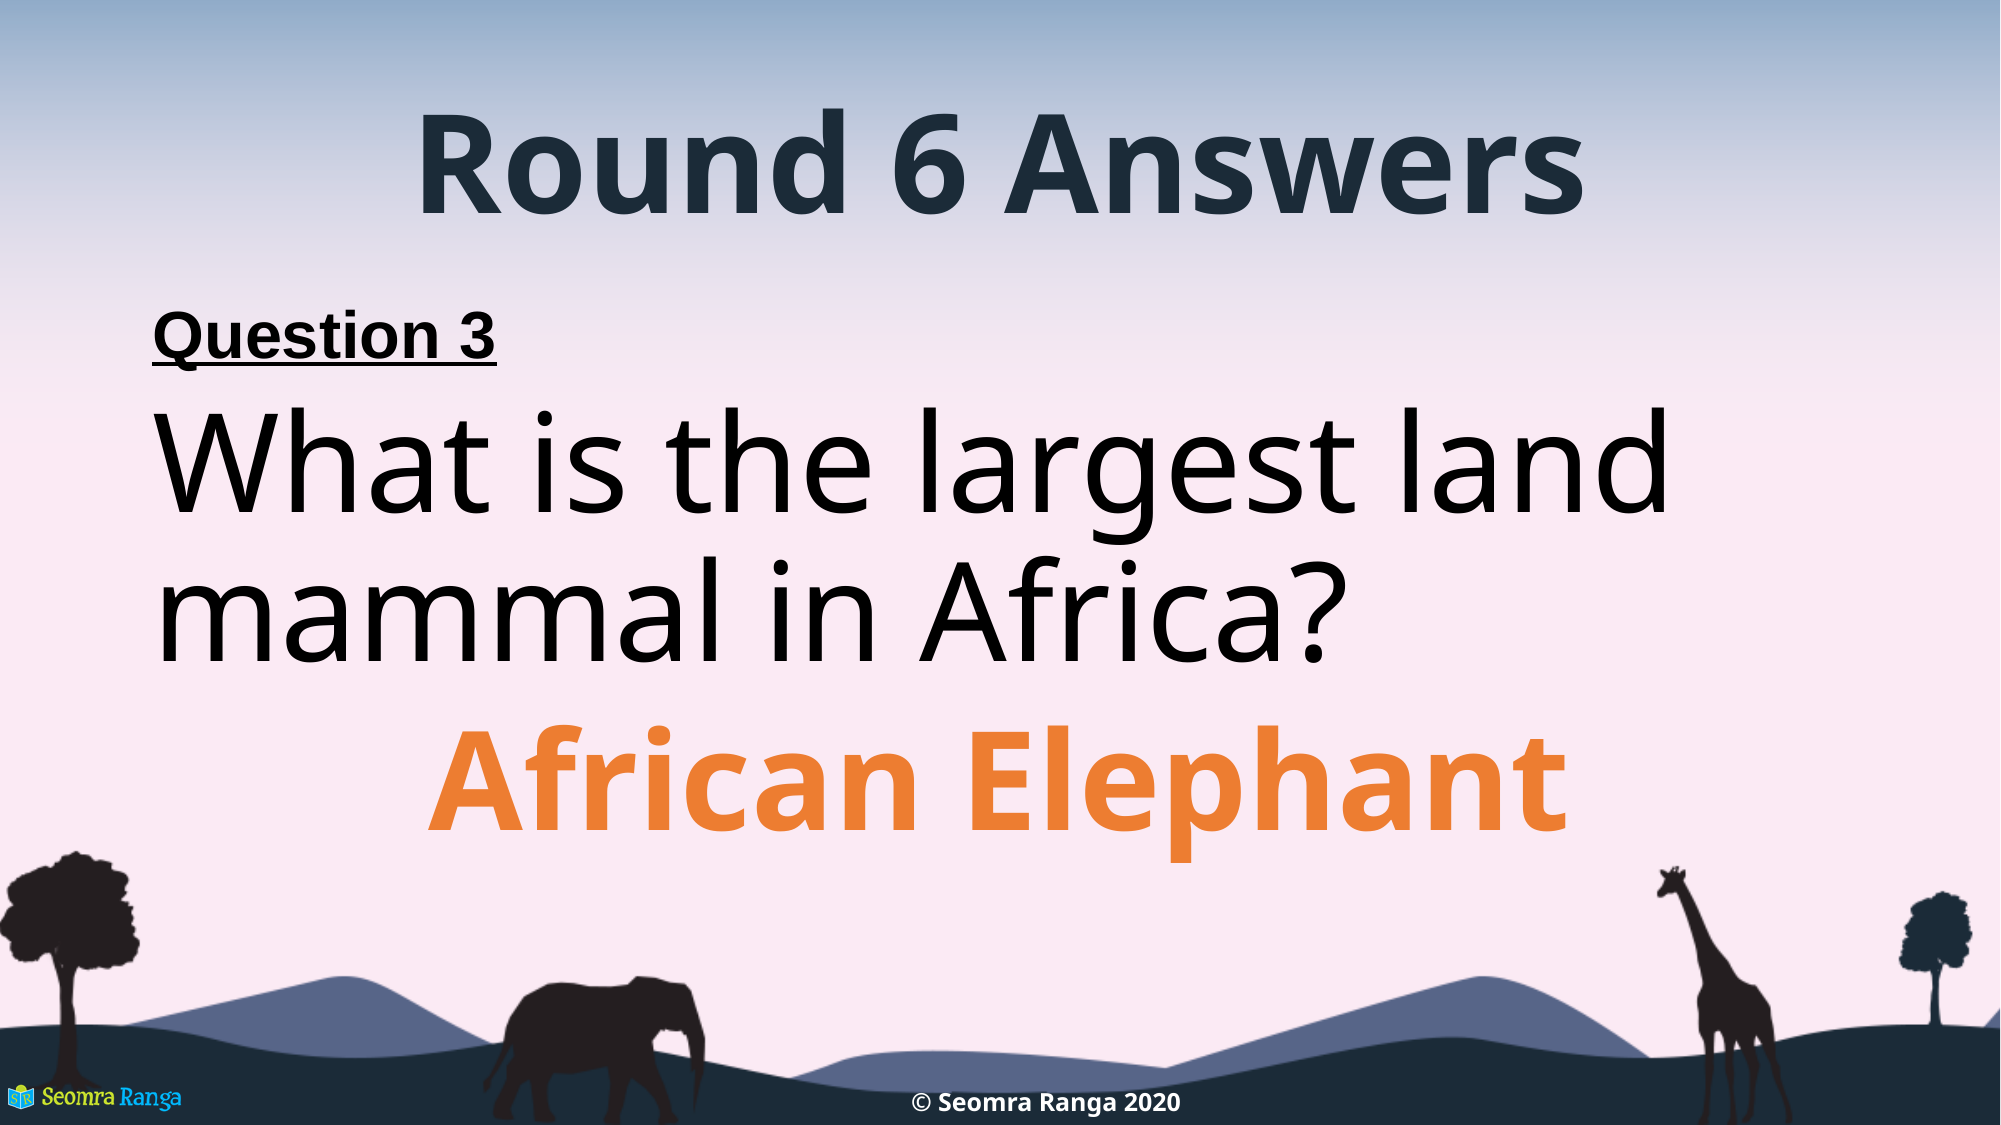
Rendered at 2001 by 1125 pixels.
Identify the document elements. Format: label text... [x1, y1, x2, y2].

title Round 6 Answers [137, 59, 1863, 278]
list Question 3 What is the largest land mammal in Africa? African Elephant [137, 293, 1863, 1014]
picture [0, 0, 2001, 1125]
text_box © Seomra Ranga 2020 www.seomraranga.com [762, 1079, 1330, 1125]
